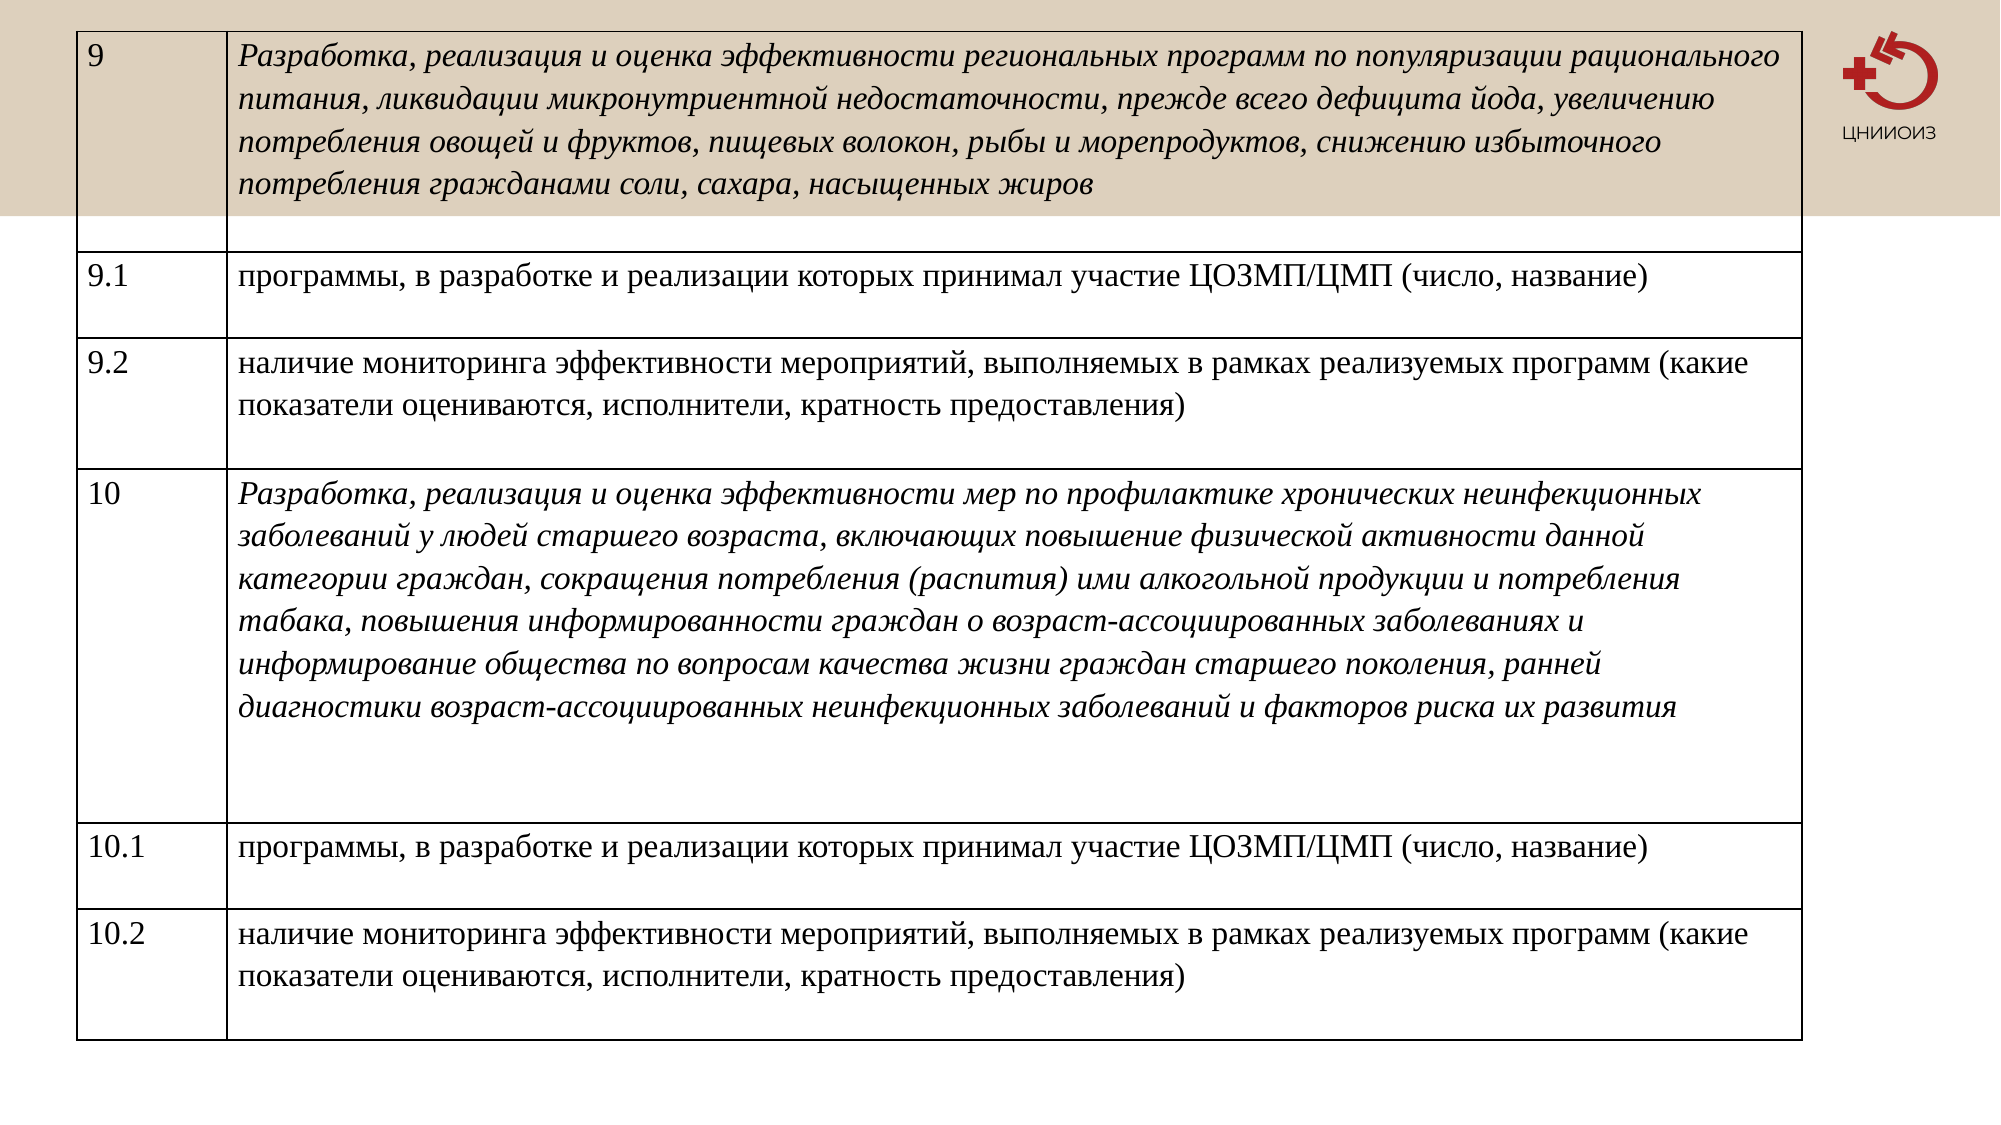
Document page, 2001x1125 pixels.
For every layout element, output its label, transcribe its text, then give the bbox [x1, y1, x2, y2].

picture [1843, 31, 1938, 142]
table_cell 9.1 [78, 253, 226, 337]
text_box [0, 0, 2000, 217]
table_header 9 [78, 32, 226, 251]
table_cell наличие мониторинга эффективности мероприятий, выполняемых в рамках реализуемых программ (какие показатели оцениваются, исполнители, кратность предоставления) [228, 339, 1801, 468]
table_cell программы, в разработке и реализации которых принимал участие ЦОЗМП/ЦМП (число, название) [228, 253, 1801, 337]
table_cell 9.2 [78, 339, 226, 468]
table_cell 10 [78, 470, 226, 822]
table_cell 10.2 [78, 910, 226, 1039]
table_cell программы, в разработке и реализации которых принимал участие ЦОЗМП/ЦМП (число, название) [228, 824, 1801, 908]
table_cell 10.1 [78, 824, 226, 908]
table_cell Разработка, реализация и оценка эффективности мер по профилактике хронических неинфекционных заболеваний у людей старшего возраста, включающих повышение физической активности данной категории граждан, сокращения потребления (распития) ими алкогольной продукции и потребления табака, повышения информированности граждан о возраст-ассоциированных заболеваниях и информирование общества по вопросам качества жизни граждан старшего поколения, ранней диагностики возраст-ассоциированных неинфекционных заболеваний и факторов риска их развития [228, 470, 1801, 822]
table_header Разработка, реализация и оценка эффективности региональных программ по популяризации рационального питания, ликвидации микронутриентной недостаточности, прежде всего дефицита йода, увеличению потребления овощей и фруктов, пищевых волокон, рыбы и морепродуктов, снижению избыточного потребления гражданами соли, сахара, насыщенных жиров [228, 32, 1801, 251]
table_cell наличие мониторинга эффективности мероприятий, выполняемых в рамках реализуемых программ (какие показатели оцениваются, исполнители, кратность предоставления) [228, 910, 1801, 1039]
